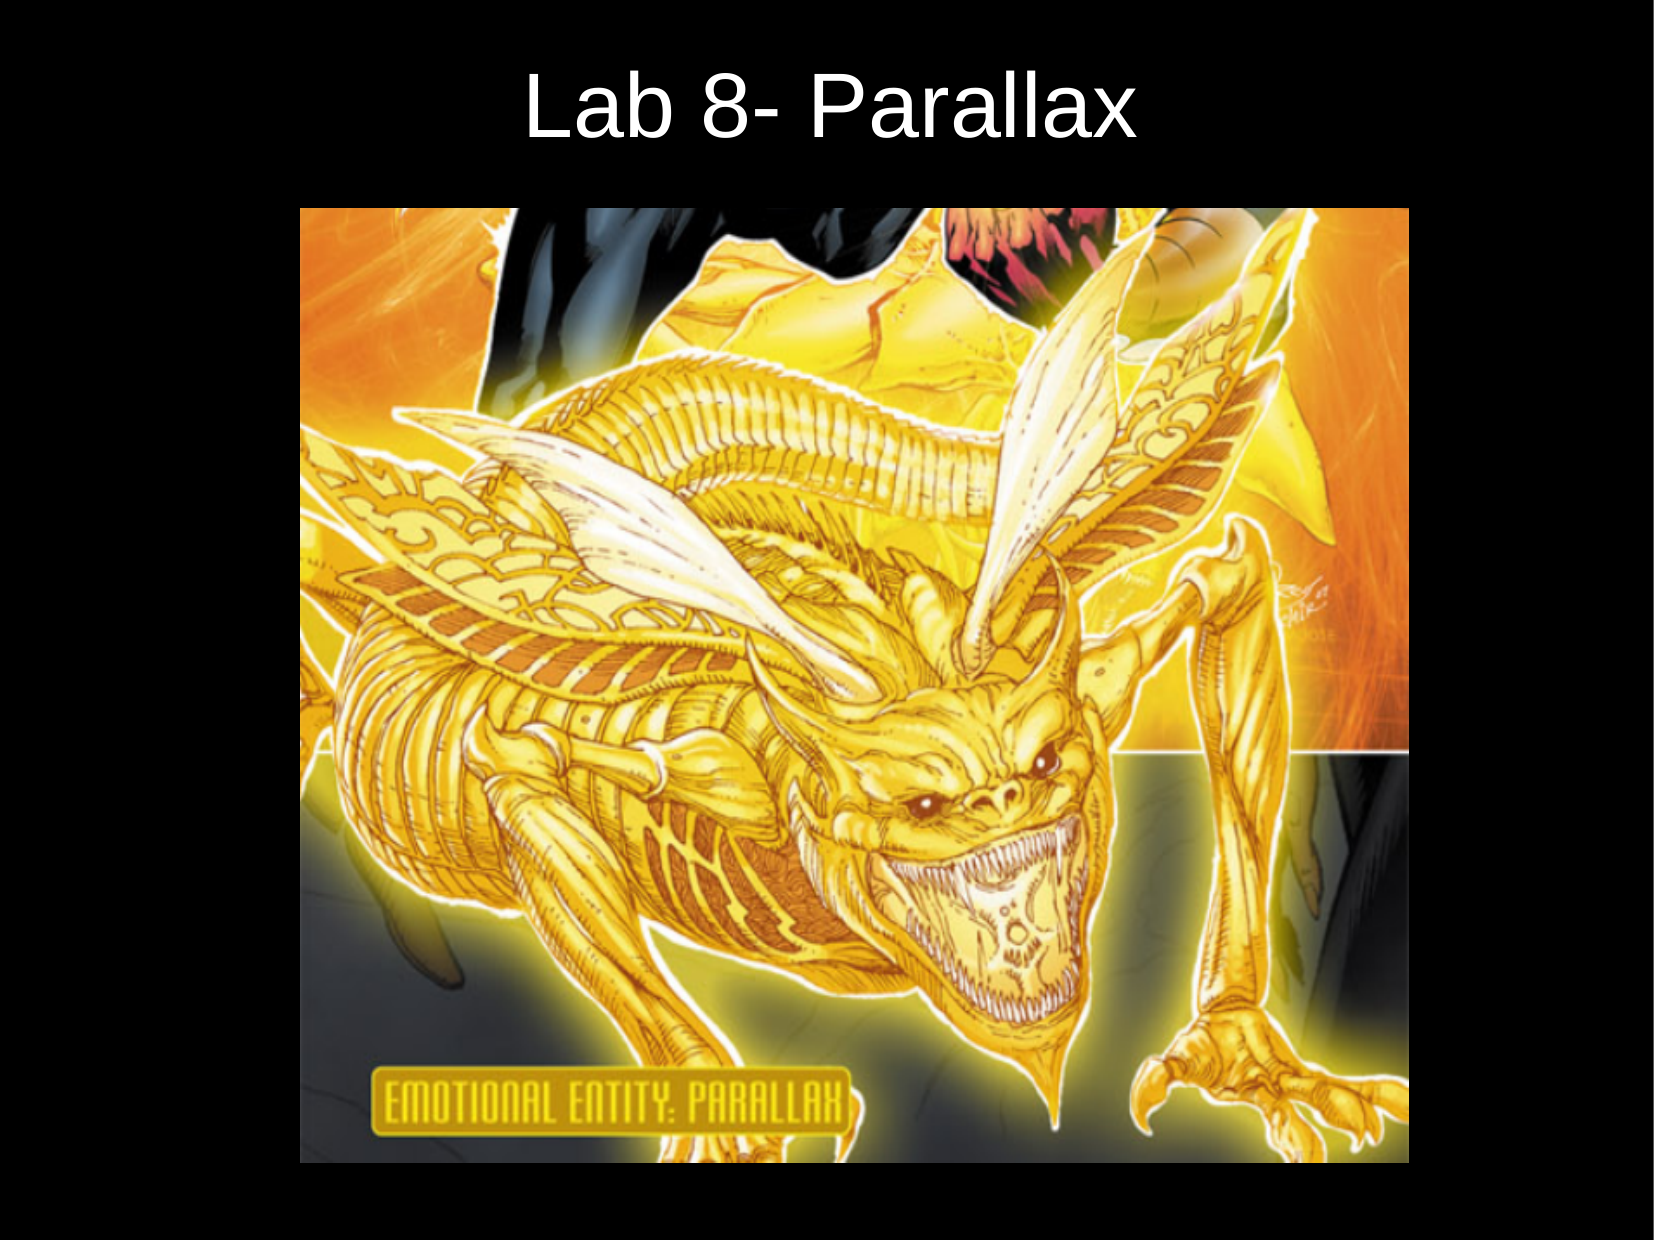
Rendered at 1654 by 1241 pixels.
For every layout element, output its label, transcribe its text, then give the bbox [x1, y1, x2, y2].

title Lab 8- Parallax [86, 0, 1575, 207]
picture [299, 208, 1409, 1163]
